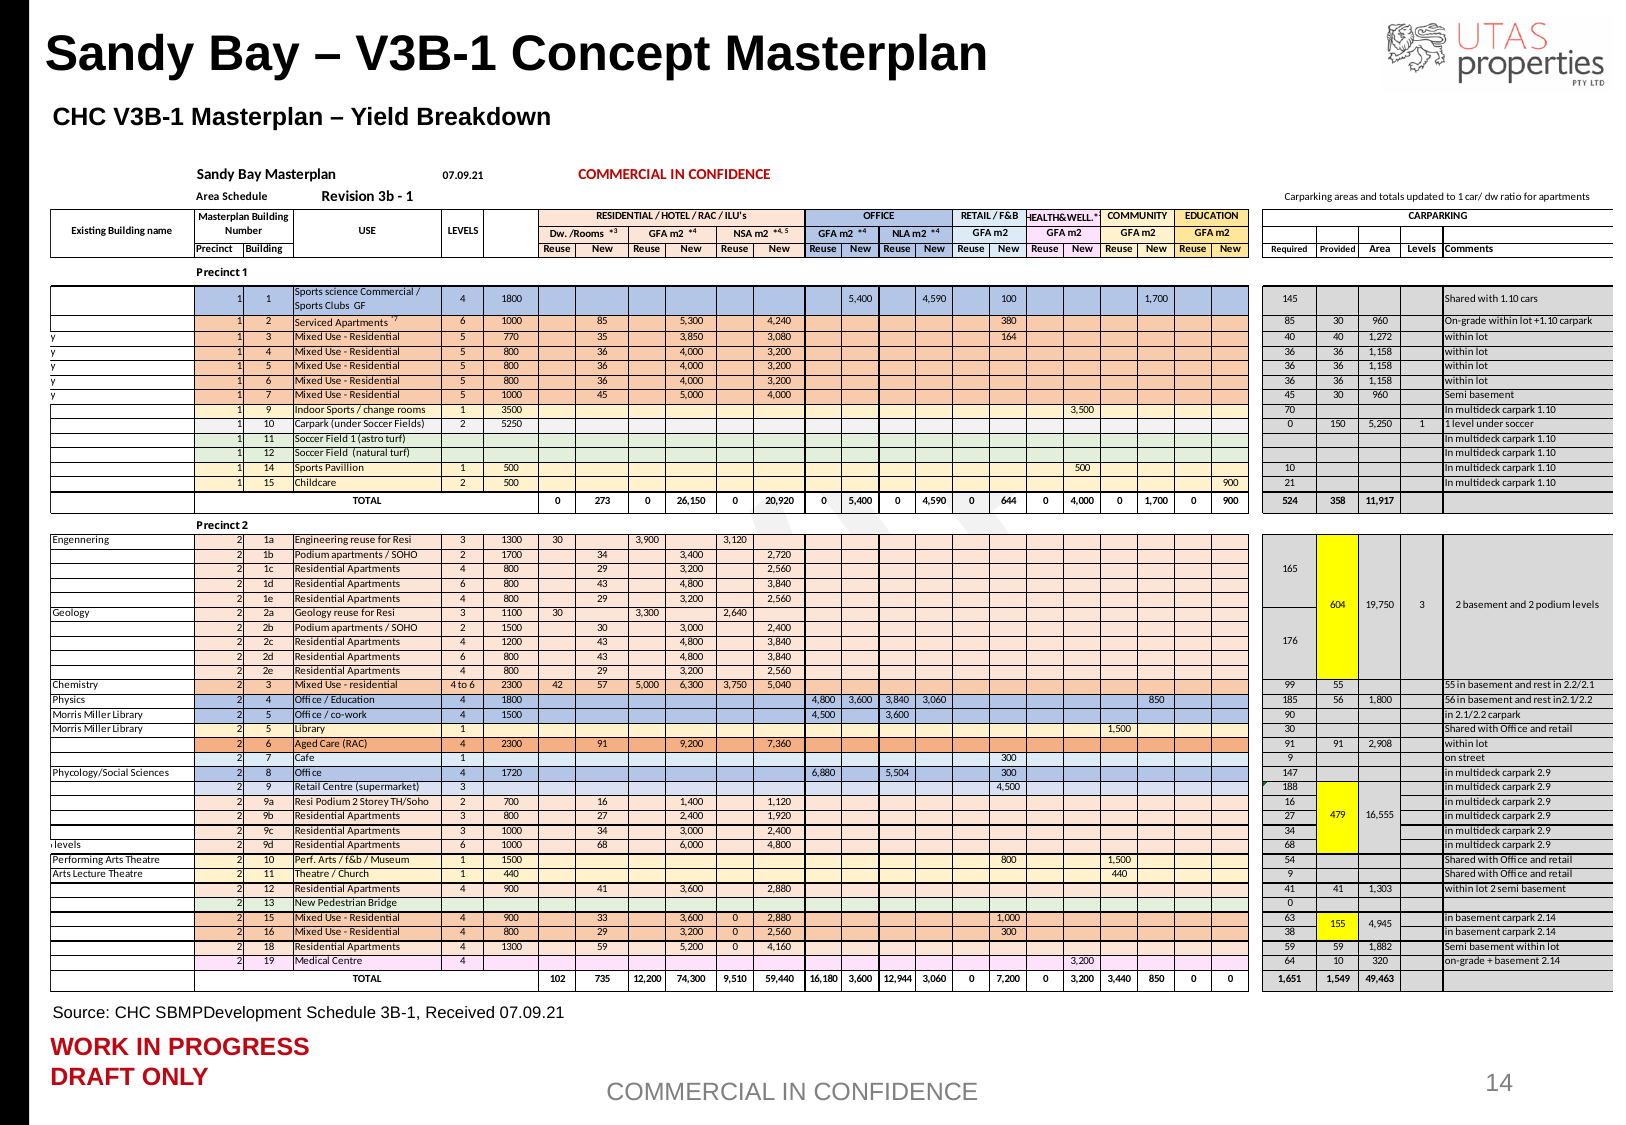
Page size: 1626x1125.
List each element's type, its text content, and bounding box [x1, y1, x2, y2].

picture [1380, 16, 1614, 93]
text_box WORK IN PROGRESS DRAFT ONLY [50, 1030, 369, 1091]
text_box CHC V3B-1 Masterplan – Yield Breakdown [37, 92, 902, 138]
title Sandy Bay – V3B-1 Concept Masterplan [44, 27, 1380, 82]
picture [50, 166, 1614, 993]
text_box Source: CHC SBMPDevelopment Schedule 3B-1, Received 07.09.21 [37, 993, 902, 1029]
